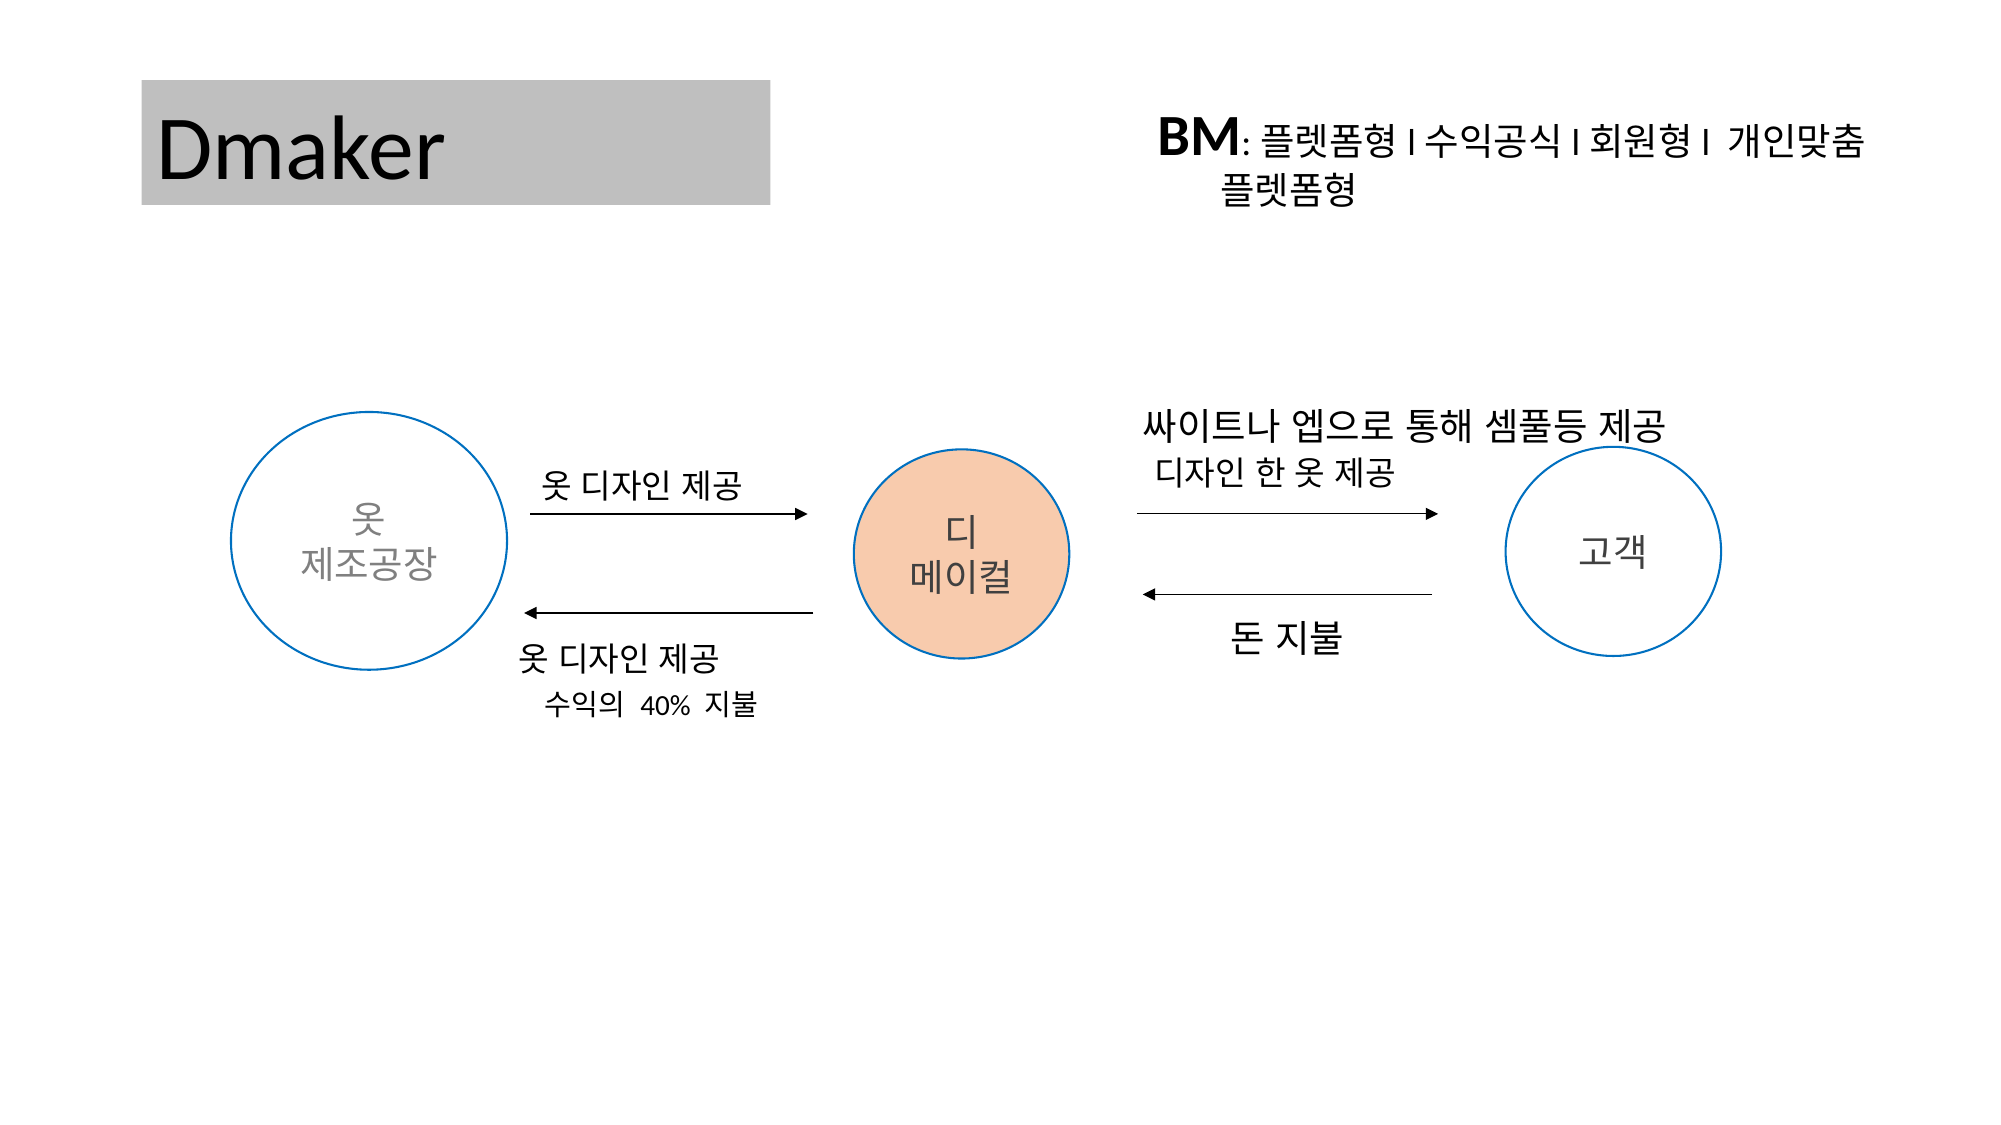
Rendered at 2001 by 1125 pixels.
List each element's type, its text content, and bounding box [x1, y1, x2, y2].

text_box 수익의 40% 지불 [529, 678, 831, 729]
text_box 싸이트나 엡으로 통해 셈풀등 제공 [1127, 395, 1957, 456]
text_box BM:플렛폼형l수익공식l회원형l 개인맞춤 플렛폼형 [1142, 89, 1884, 220]
text_box 디자인 한 옷 제공 [1139, 456, 1433, 500]
text_box 디 메이컬 [852, 448, 1071, 660]
text_box 옷 제조공장 [229, 410, 509, 671]
text_box 돈 지불 [1136, 607, 1439, 668]
text_box 고객 [1504, 456, 1723, 658]
text_box Dmaker [141, 80, 771, 205]
text_box 옷 디자인 제공 [503, 630, 797, 686]
text_box 옷 디자인 제공 [526, 458, 828, 513]
